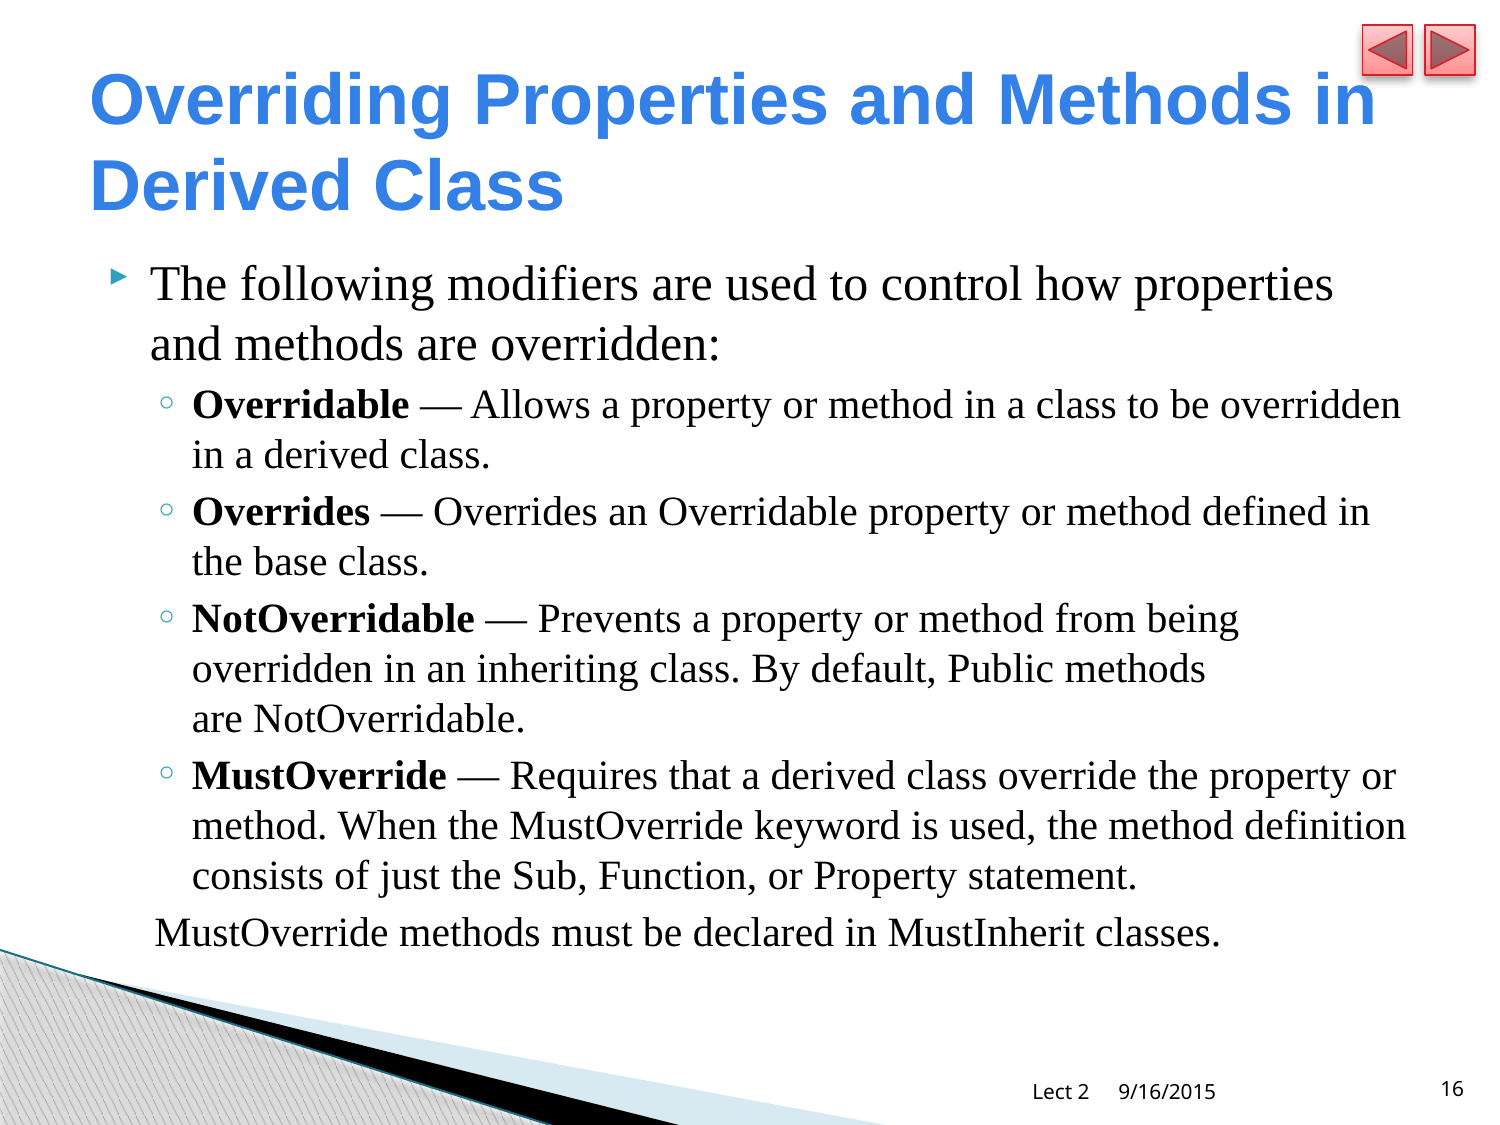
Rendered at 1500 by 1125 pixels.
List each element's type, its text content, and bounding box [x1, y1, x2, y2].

title Overriding Properties and Methods in Derived Class [75, 45, 1425, 233]
slide_number 16 [1418, 1051, 1479, 1112]
footer Lect 2 [650, 1051, 1105, 1112]
list The following modifiers are used to control how properties and methods are overridden: Overridable — Allows a property or method in a class to be overridden in a derived class. Overrides — Overrides an Overridable property or method defined in the base class. NotOverridable — Prevents a property or method from being overridden in an inheriting class. By default, Public methods are NotOverridable. MustOverride — Requires that a derived class override the property or method. When the MustOverride keyword is used, the method definition consists of just the Sub, Function, or Property statement. MustOverride methods must be declared in MustInherit classes. [74, 242, 1426, 986]
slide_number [1105, 1051, 1418, 1112]
